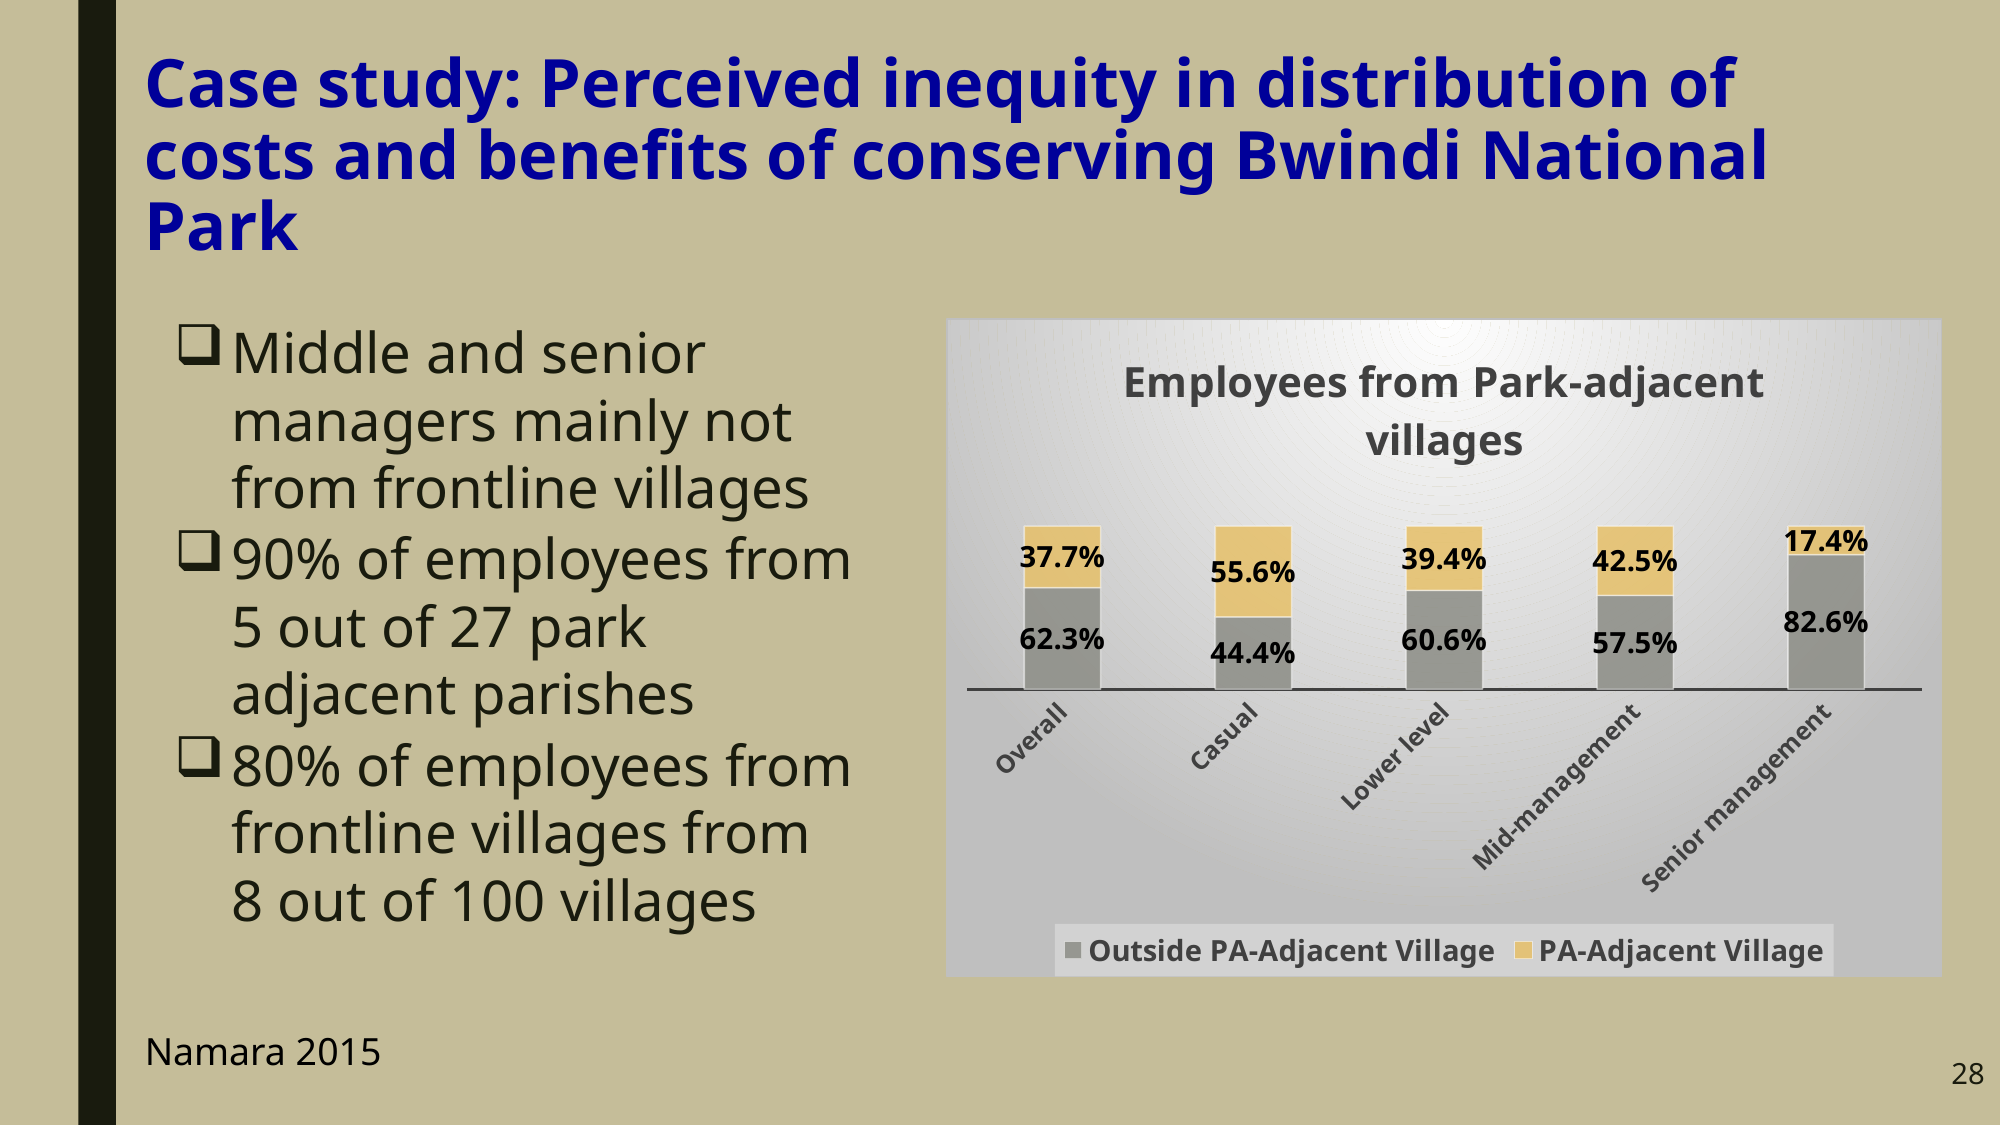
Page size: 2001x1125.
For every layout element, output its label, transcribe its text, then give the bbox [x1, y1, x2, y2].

text_box Namara 2015 [129, 1020, 1767, 1081]
slide_number 28 [1884, 1024, 2000, 1125]
list Middle and senior managers mainly not from frontline villages 90% of employees from 5 out of 27 park adjacent parishes 80% of employees from frontline villages from 8 out of 100 villages [159, 310, 872, 950]
title Case study: Perceived inequity in distribution of costs and benefits of conserving Bwindi National Park [130, 43, 1906, 218]
chart [946, 318, 1943, 978]
